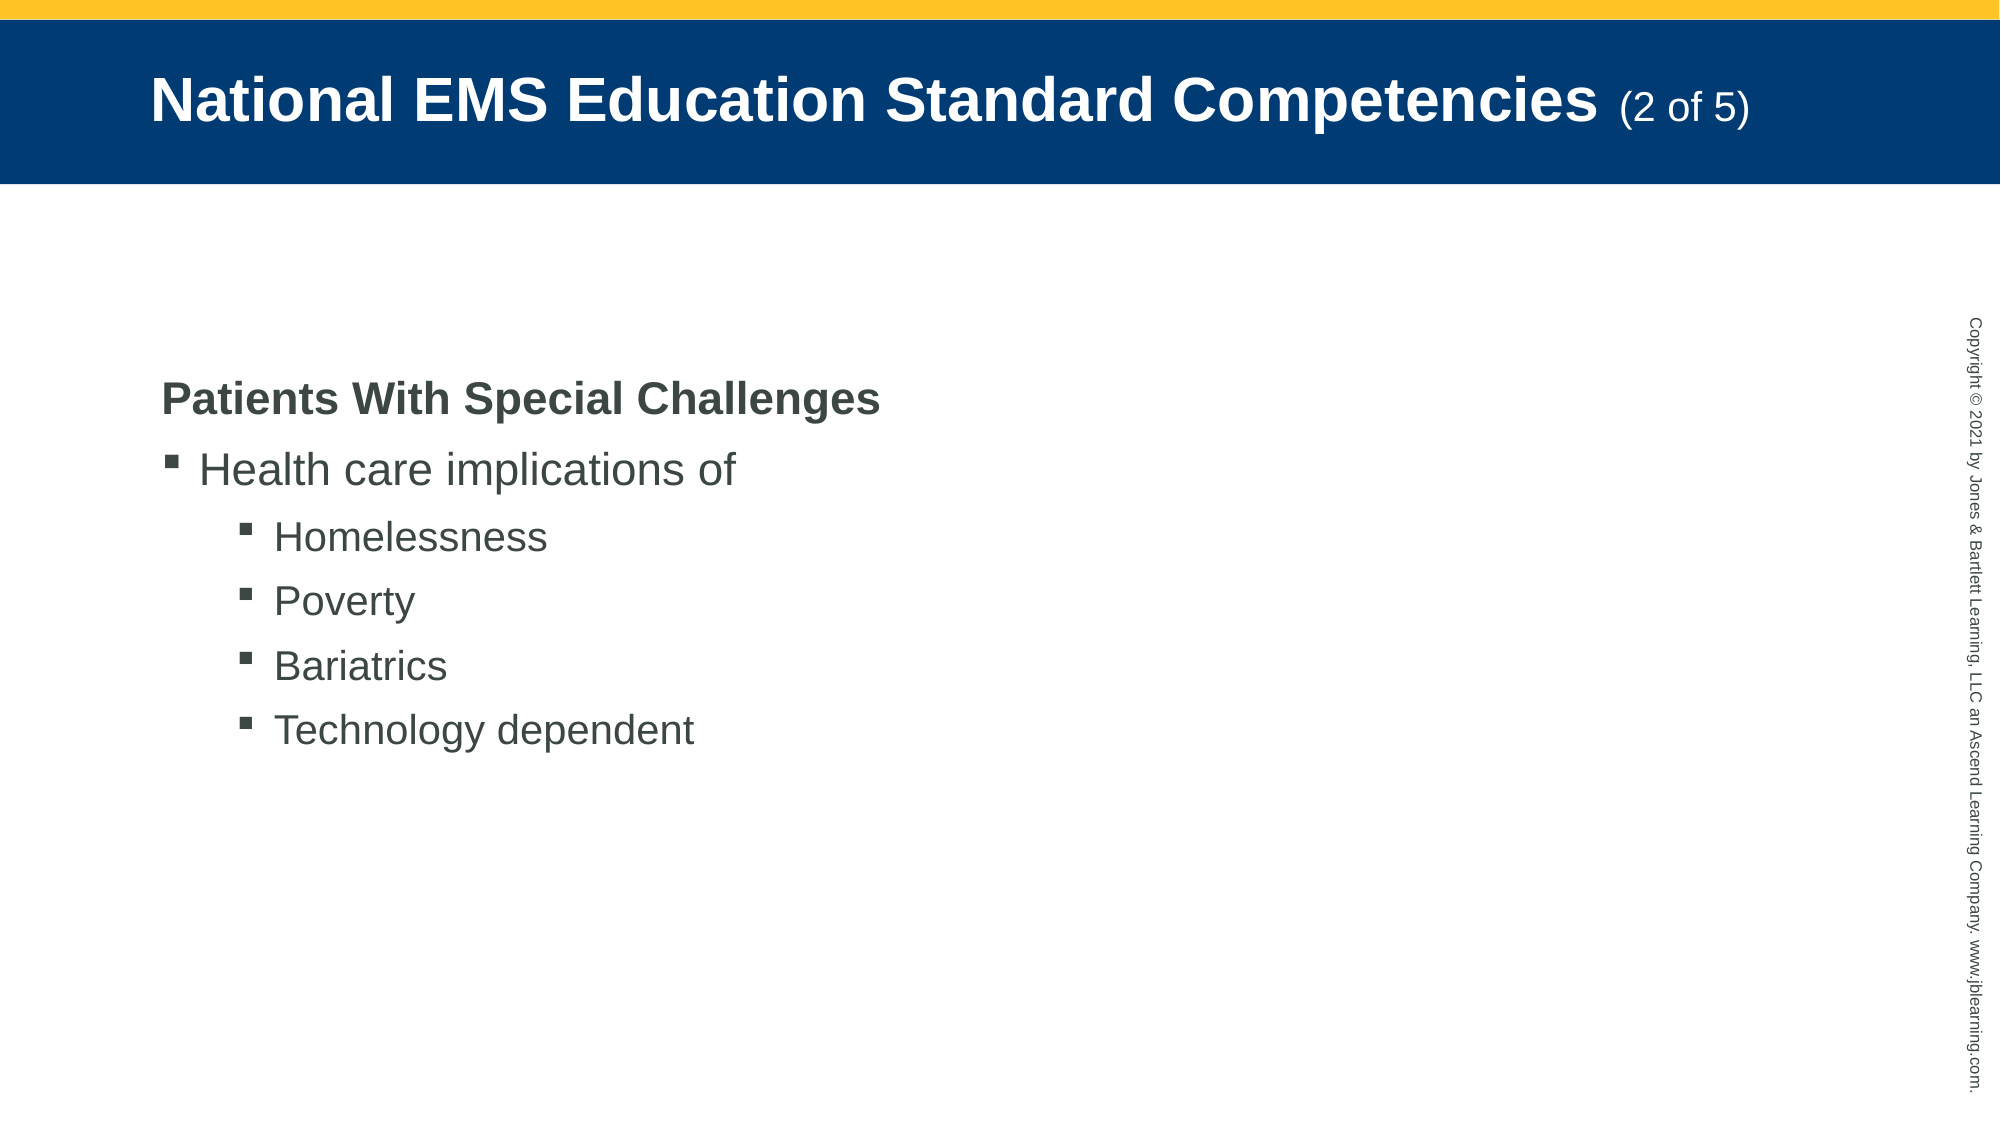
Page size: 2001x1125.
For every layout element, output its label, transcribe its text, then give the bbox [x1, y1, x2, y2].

list Patients With Special Challenges Health care implications of Homelessness Poverty Bariatrics Technology dependent [146, 361, 1859, 1016]
title National EMS Education Standard Competencies (2 of 5) [0, 19, 2000, 185]
